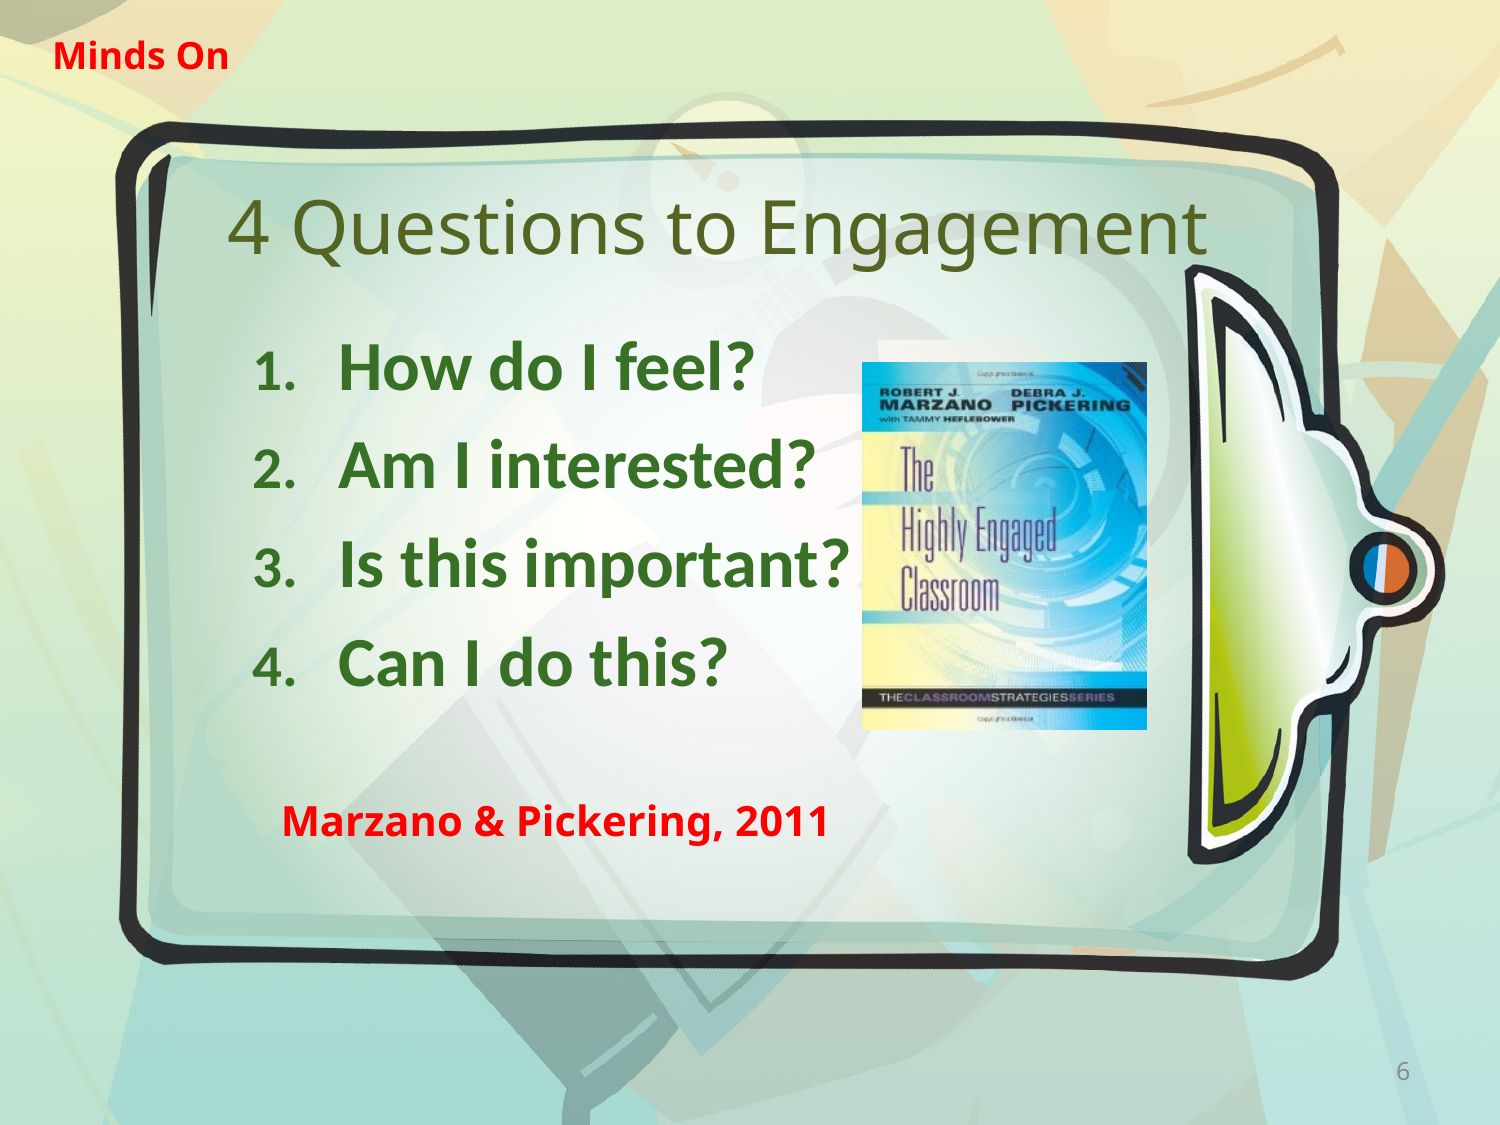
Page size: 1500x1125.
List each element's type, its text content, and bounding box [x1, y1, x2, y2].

text_box Minds On [37, 24, 246, 85]
title 4 Questions to Engagement [124, 149, 1313, 301]
list How do I feel? Am I interested? Is this important? Can I do this? [237, 312, 901, 713]
picture [0, 0, 1500, 1125]
text_box 6 [1074, 1042, 1425, 1103]
text_box Marzano & Pickering, 2011 [224, 787, 888, 853]
